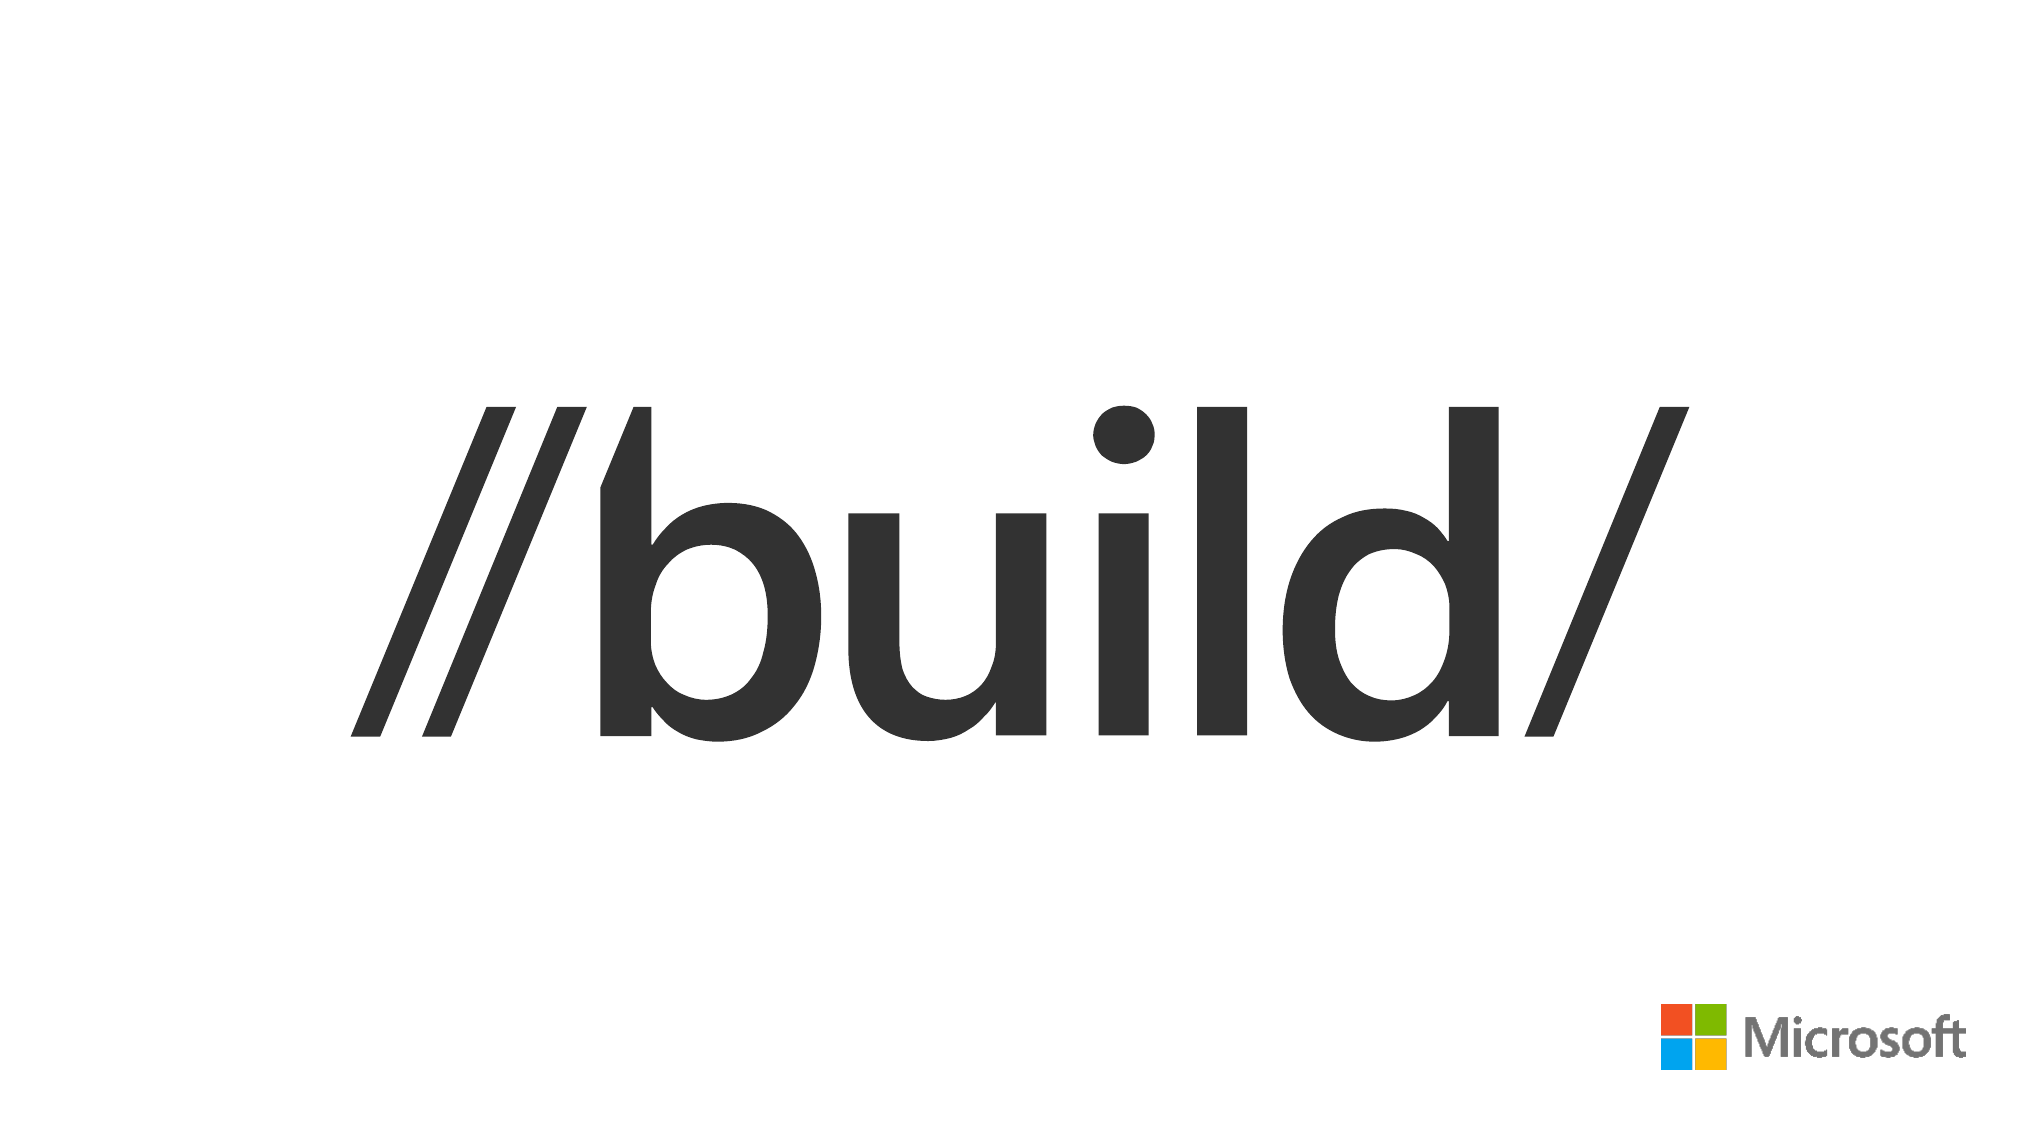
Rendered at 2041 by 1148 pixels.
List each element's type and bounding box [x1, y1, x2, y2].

picture [1661, 1004, 1966, 1070]
